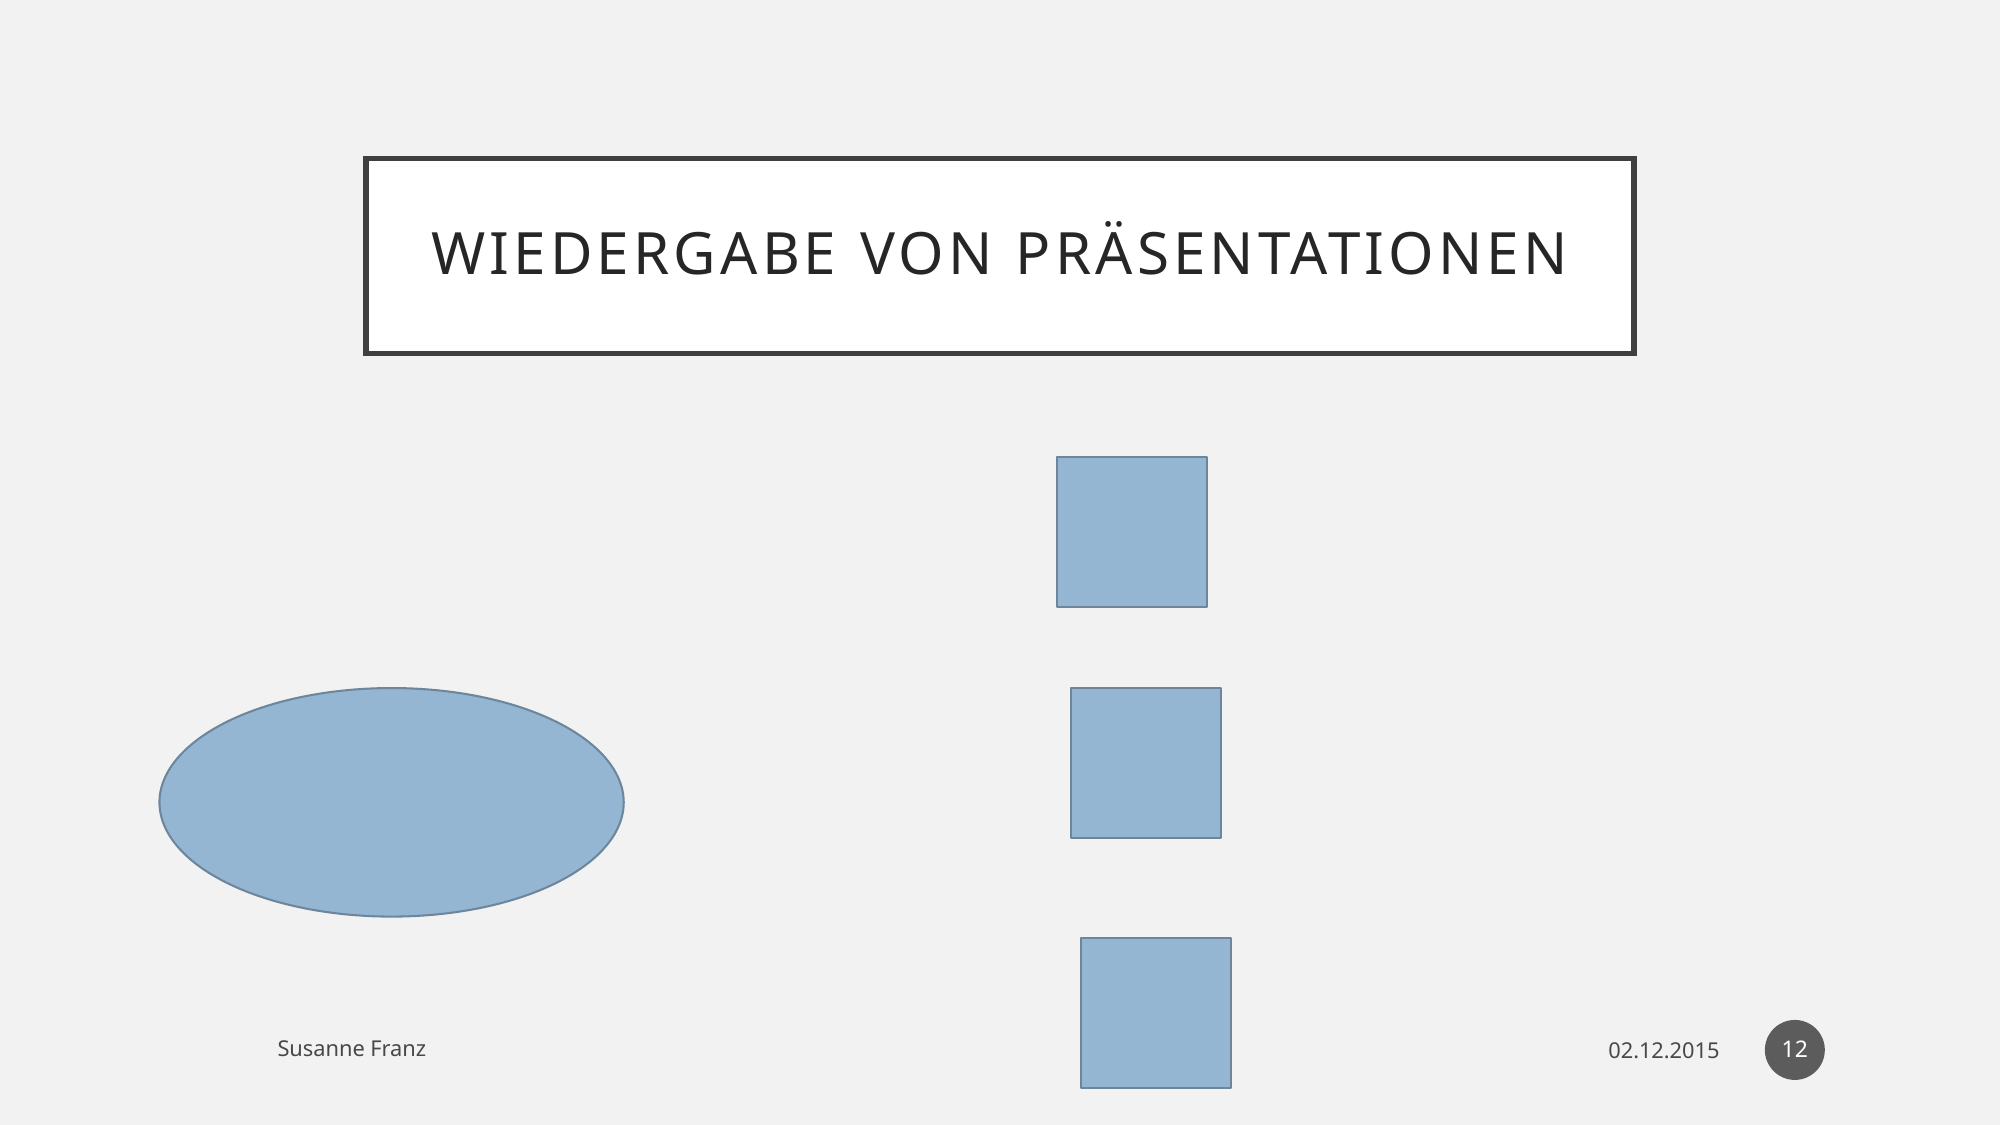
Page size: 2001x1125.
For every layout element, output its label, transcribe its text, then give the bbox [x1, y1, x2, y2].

slide_number 12 [1764, 1019, 1825, 1080]
text_box [1070, 687, 1222, 839]
footer Susanne Franz [262, 1023, 1231, 1076]
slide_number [1283, 1023, 1735, 1077]
title Wiedergabe von Präsentationen [363, 156, 1637, 356]
text_box [158, 687, 625, 918]
text_box [1080, 937, 1232, 1089]
text_box [1056, 456, 1208, 608]
